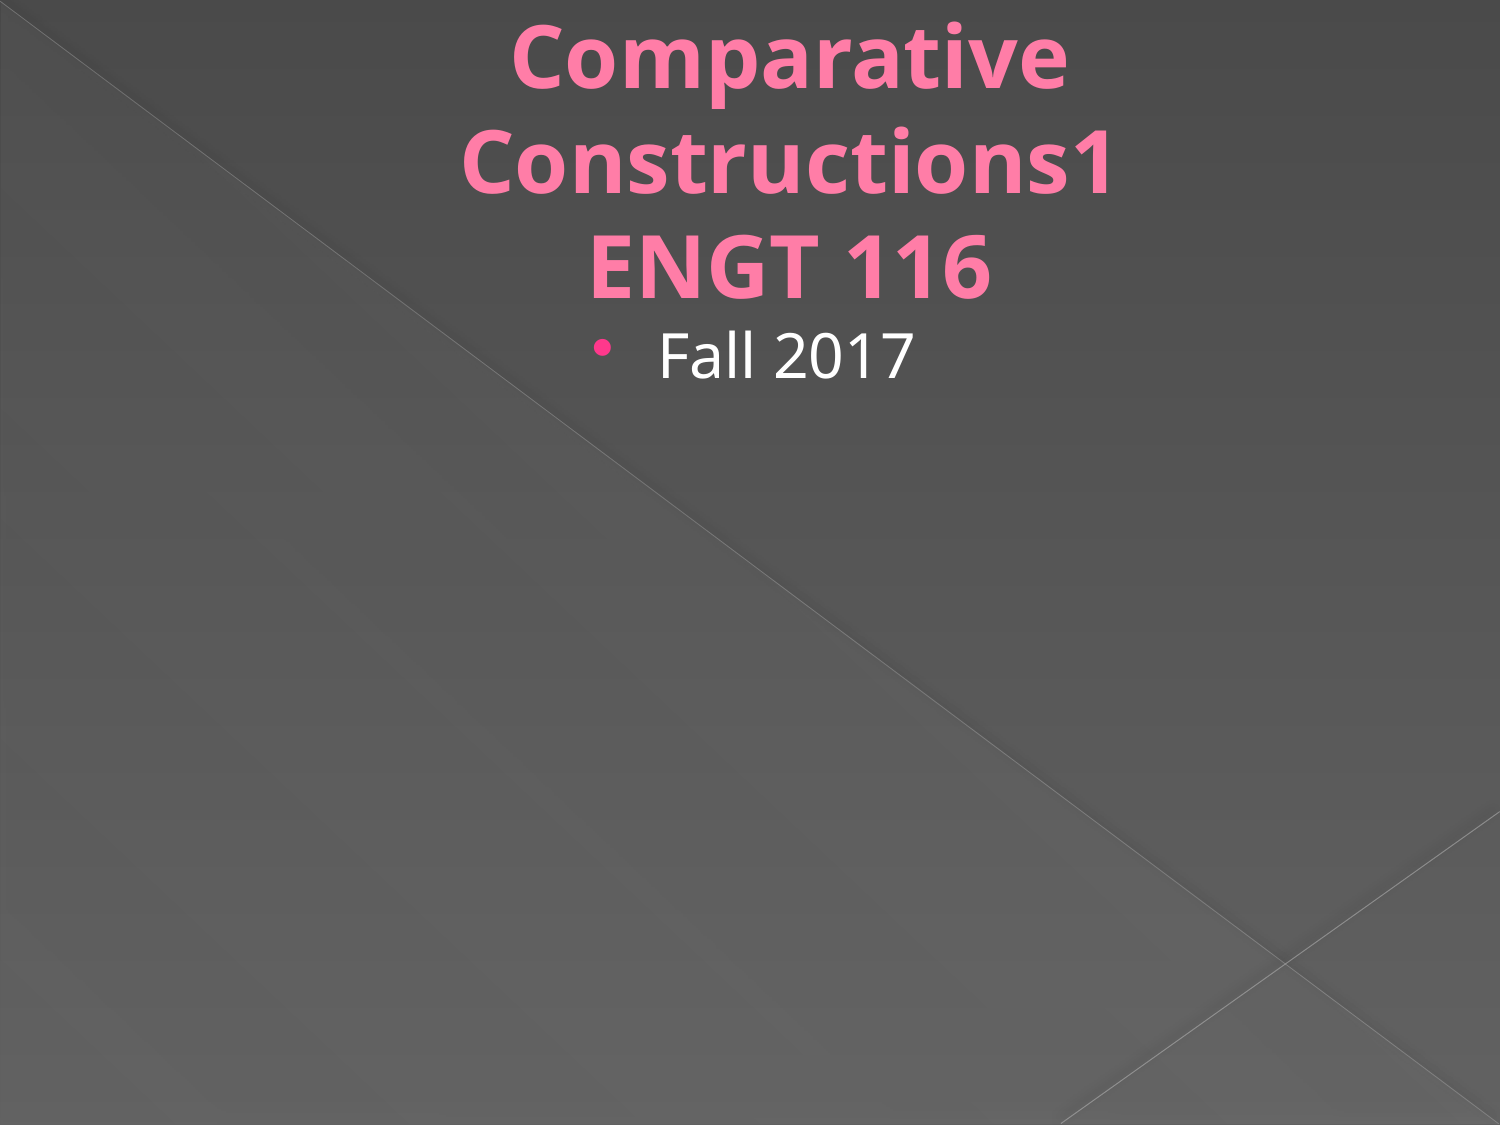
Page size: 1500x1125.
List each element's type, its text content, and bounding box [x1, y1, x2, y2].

title Comparative Constructions1 ENGT 116 [75, 43, 1425, 274]
list Fall 2017 [75, 308, 1425, 1059]
